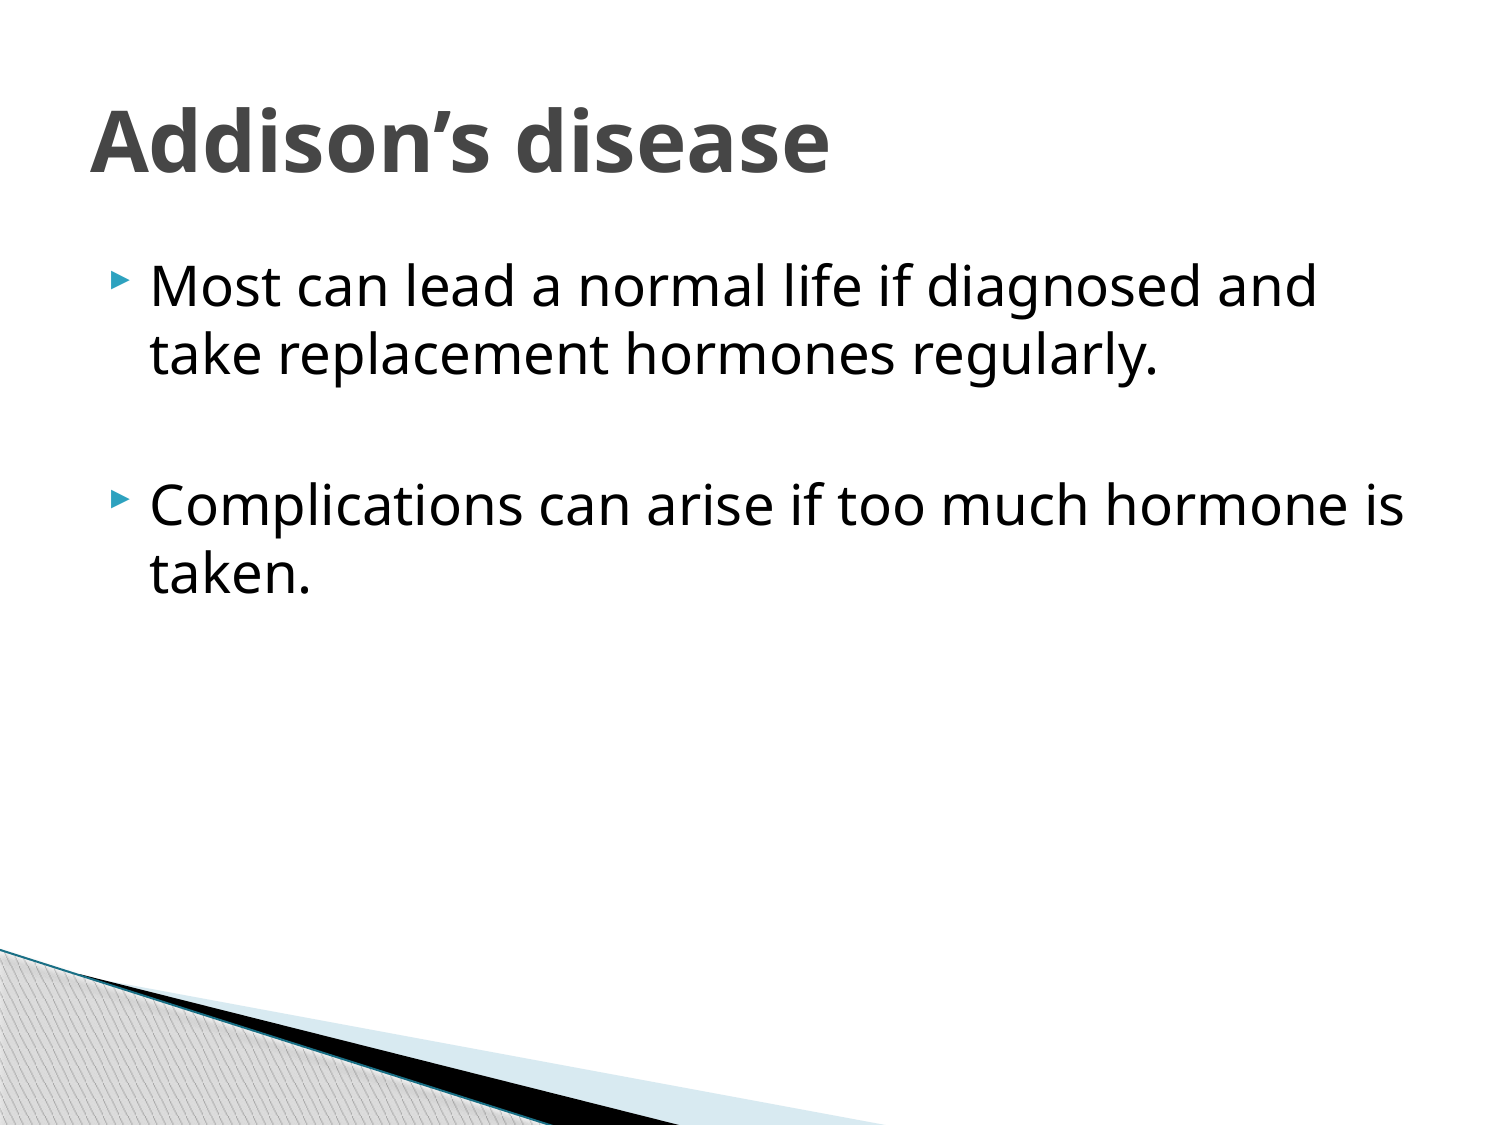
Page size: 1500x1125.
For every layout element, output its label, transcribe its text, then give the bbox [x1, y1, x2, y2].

list Most can lead a normal life if diagnosed and take replacement hormones regularly. Complications can arise if too much hormone is taken. [74, 242, 1426, 986]
title Addison’s disease [75, 45, 1425, 233]
